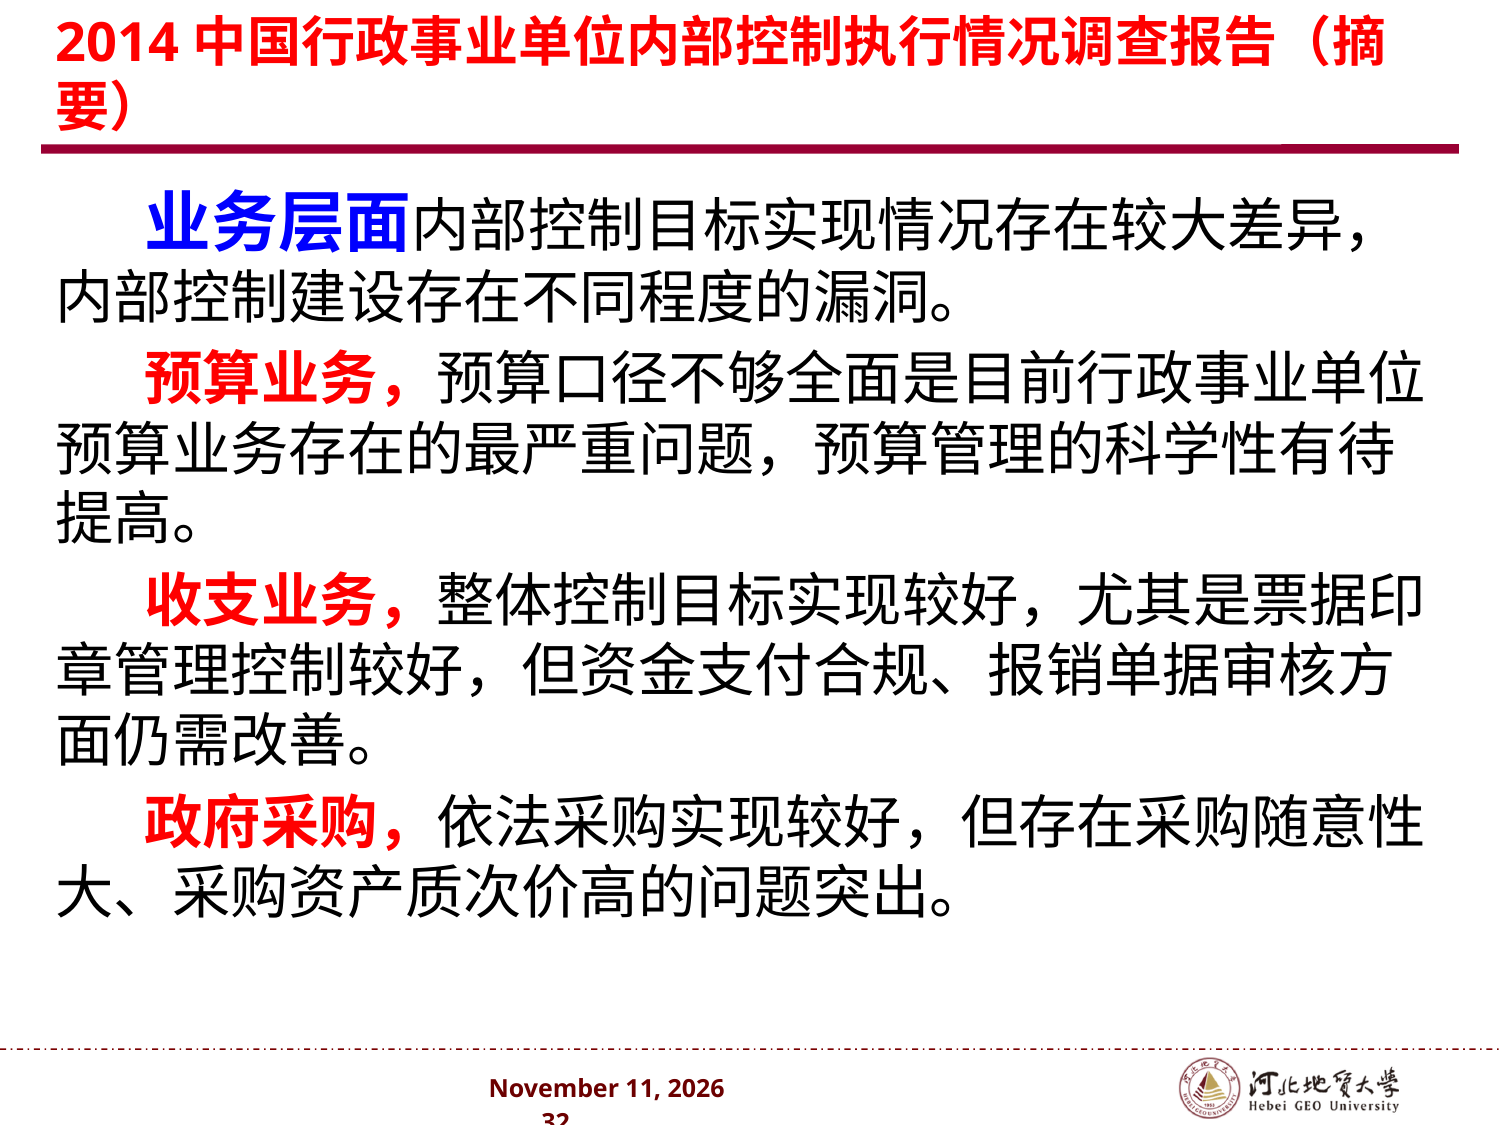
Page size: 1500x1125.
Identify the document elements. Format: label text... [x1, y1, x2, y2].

picture [1159, 1049, 1420, 1125]
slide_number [473, 1064, 990, 1109]
list 业务层面内部控制目标实现情况存在较大差异，内部控制建设存在不同程度的漏洞。 预算业务，预算口径不够全面是目前行政事业单位预算业务存在的最严重问题，预算管理的科学性有待提高。 收支业务，整体控制目标实现较好，尤其是票据印章管理控制较好，但资金支付合规、报销单据审核方面仍需改善。 政府采购，依法采购实现较好，但存在采购随意性大、采购资产质次价高的问题突出。 [40, 172, 1460, 1036]
title 2014中国行政事业单位内部控制执行情况调查报告（摘要） [40, 18, 1460, 126]
